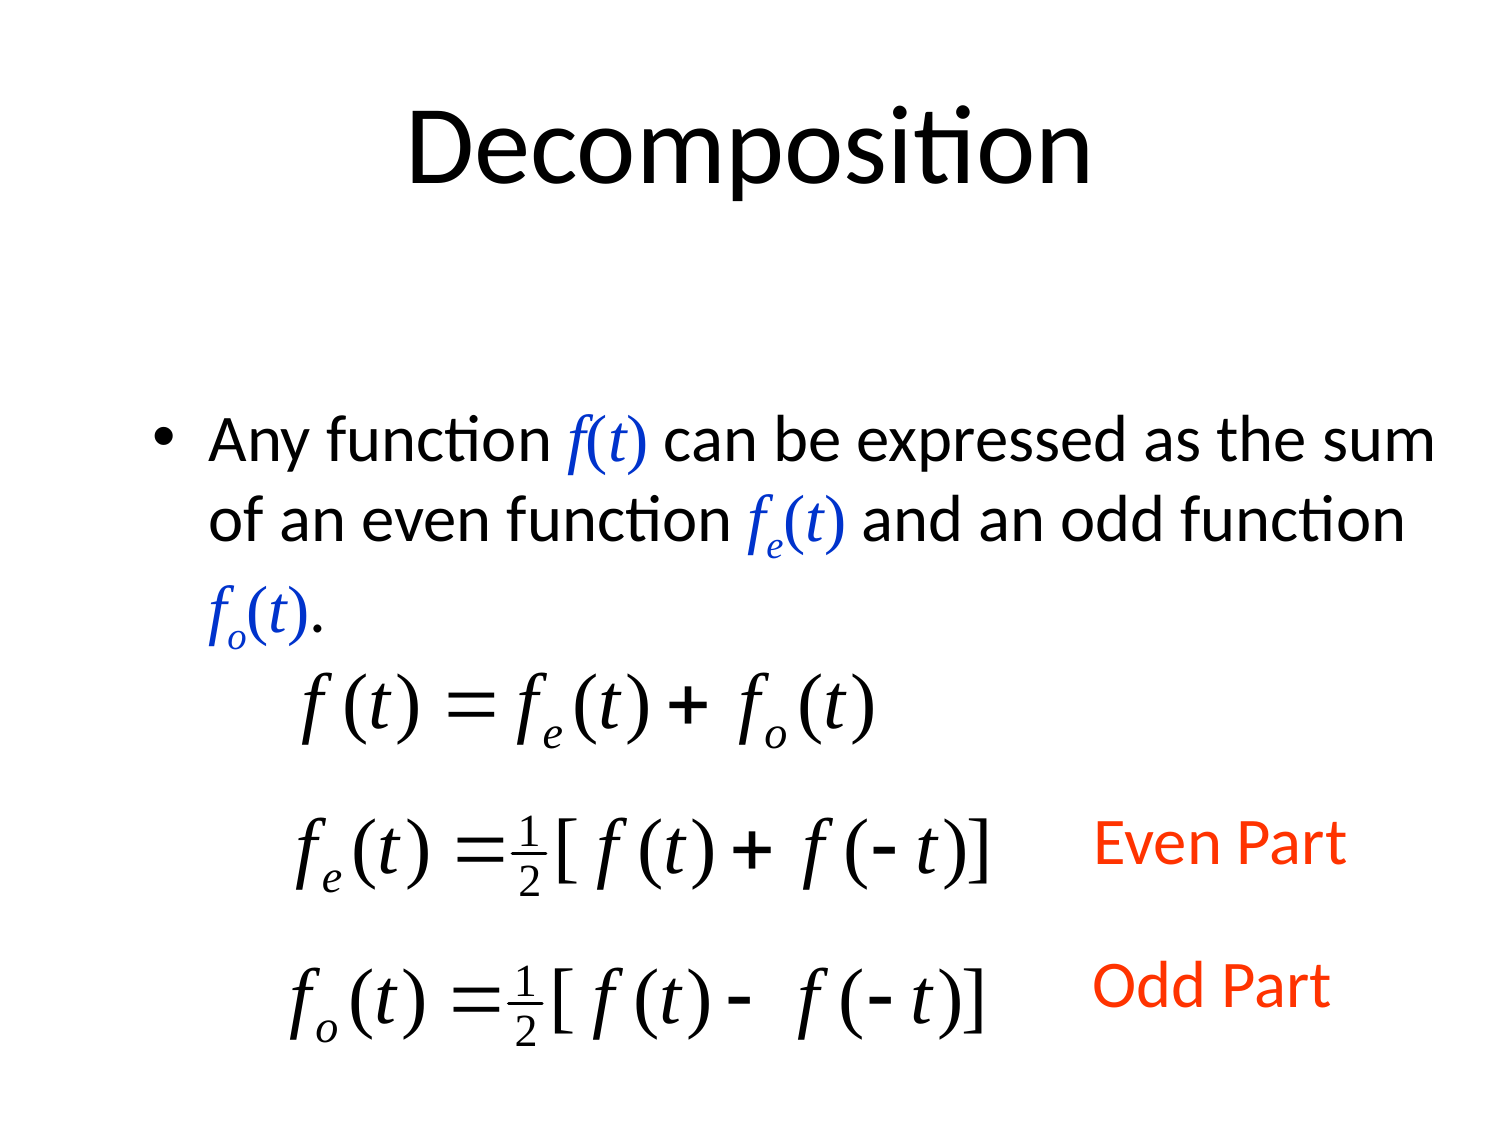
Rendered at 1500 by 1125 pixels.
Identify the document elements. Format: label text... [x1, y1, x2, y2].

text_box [262, 944, 1001, 1063]
list Any function f(t) can be expressed as the sum of an even function fe(t) and an odd function fo(t). [137, 387, 1463, 688]
text_box Even Part [1078, 790, 1363, 886]
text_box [268, 794, 1007, 913]
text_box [274, 649, 888, 769]
title Decomposition [75, 45, 1425, 233]
text_box Odd Part [1077, 933, 1347, 1029]
